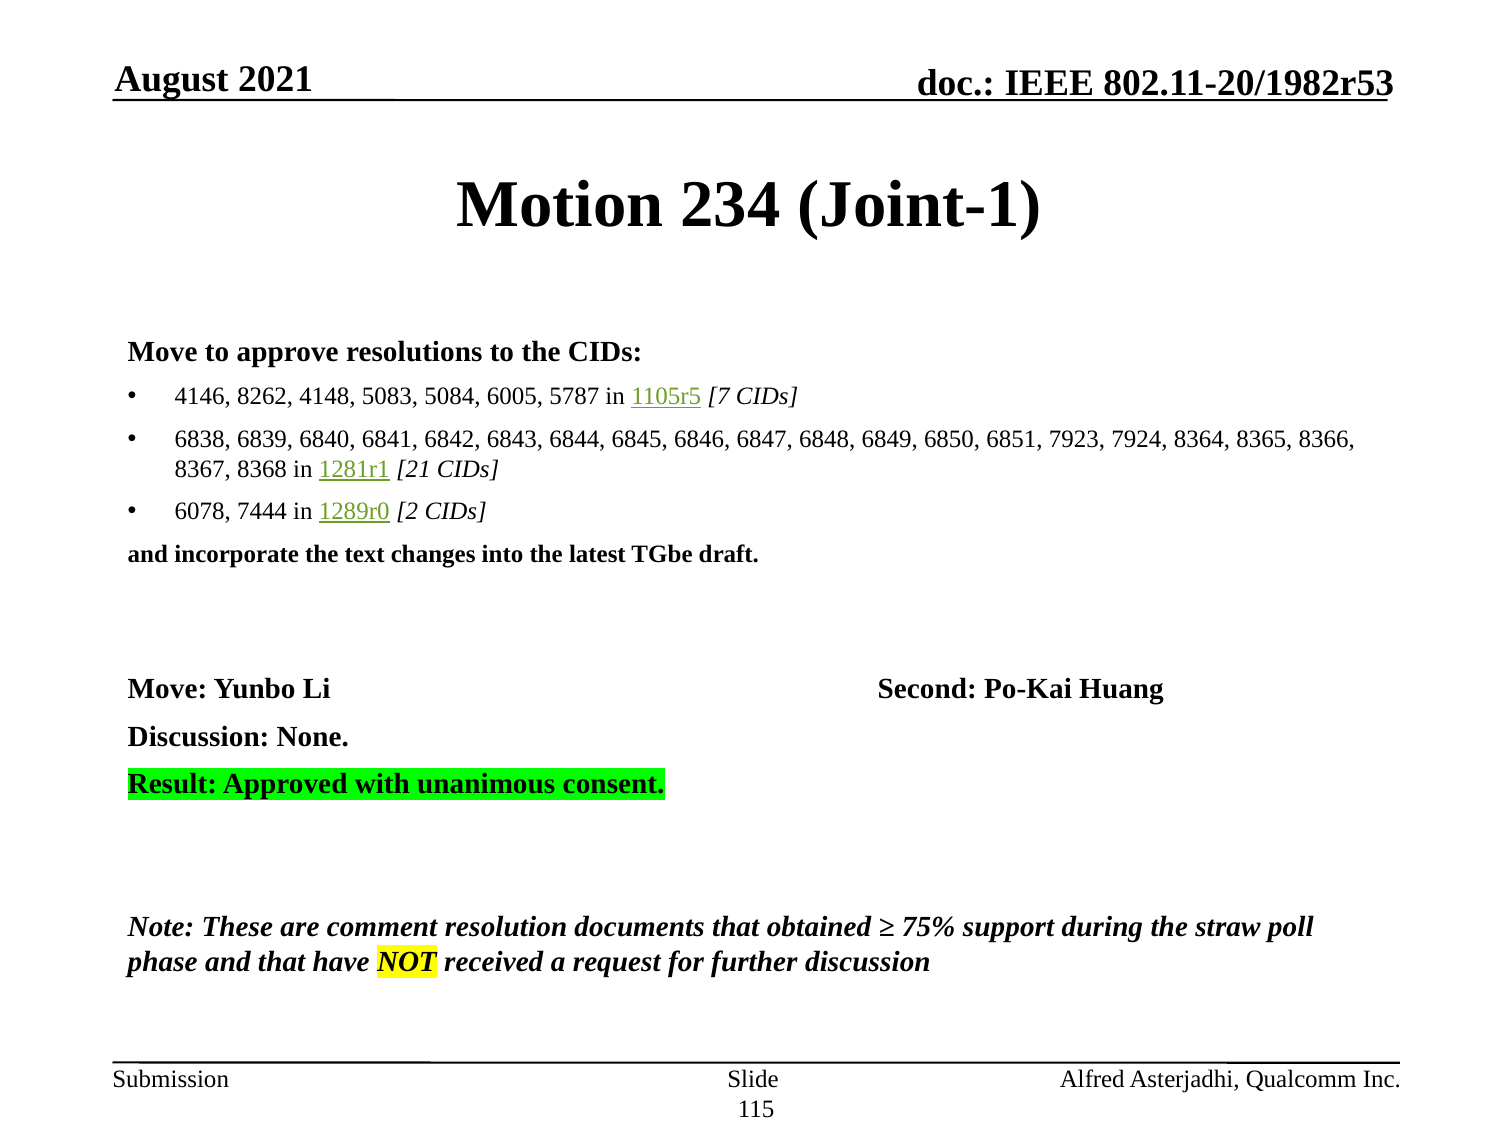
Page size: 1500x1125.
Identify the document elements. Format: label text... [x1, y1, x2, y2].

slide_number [114, 54, 423, 100]
slide_number Slide 115 [712, 1061, 800, 1123]
title Motion 234 (Joint-1) [112, 112, 1388, 288]
footer Alfred Asterjadhi, Qualcomm Inc. [878, 1061, 1402, 1093]
list Move to approve resolutions to the CIDs: 4146, 8262, 4148, 5083, 5084, 6005, 5787 in 1105r5 [7 CIDs] 6838, 6839, 6840, 6841, 6842, 6843, 6844, 6845, 6846, 6847, 6848, 6849, 6850, 6851, 7923, 7924, 8364, 8365, 8366, 8367, 8368 in 1281r1 [21 CIDs] 6078, 7444 in 1289r0 [2 CIDs] and incorporate the text changes into the latest TGbe draft. Move: Yunbo Li Second: Po-Kai Huang Discussion: None. Result: Approved with unanimous consent. Note: These are comment resolution documents that obtained ≥ 75% support during the straw poll phase and that have NOT received a request for further discussion [112, 324, 1388, 1063]
